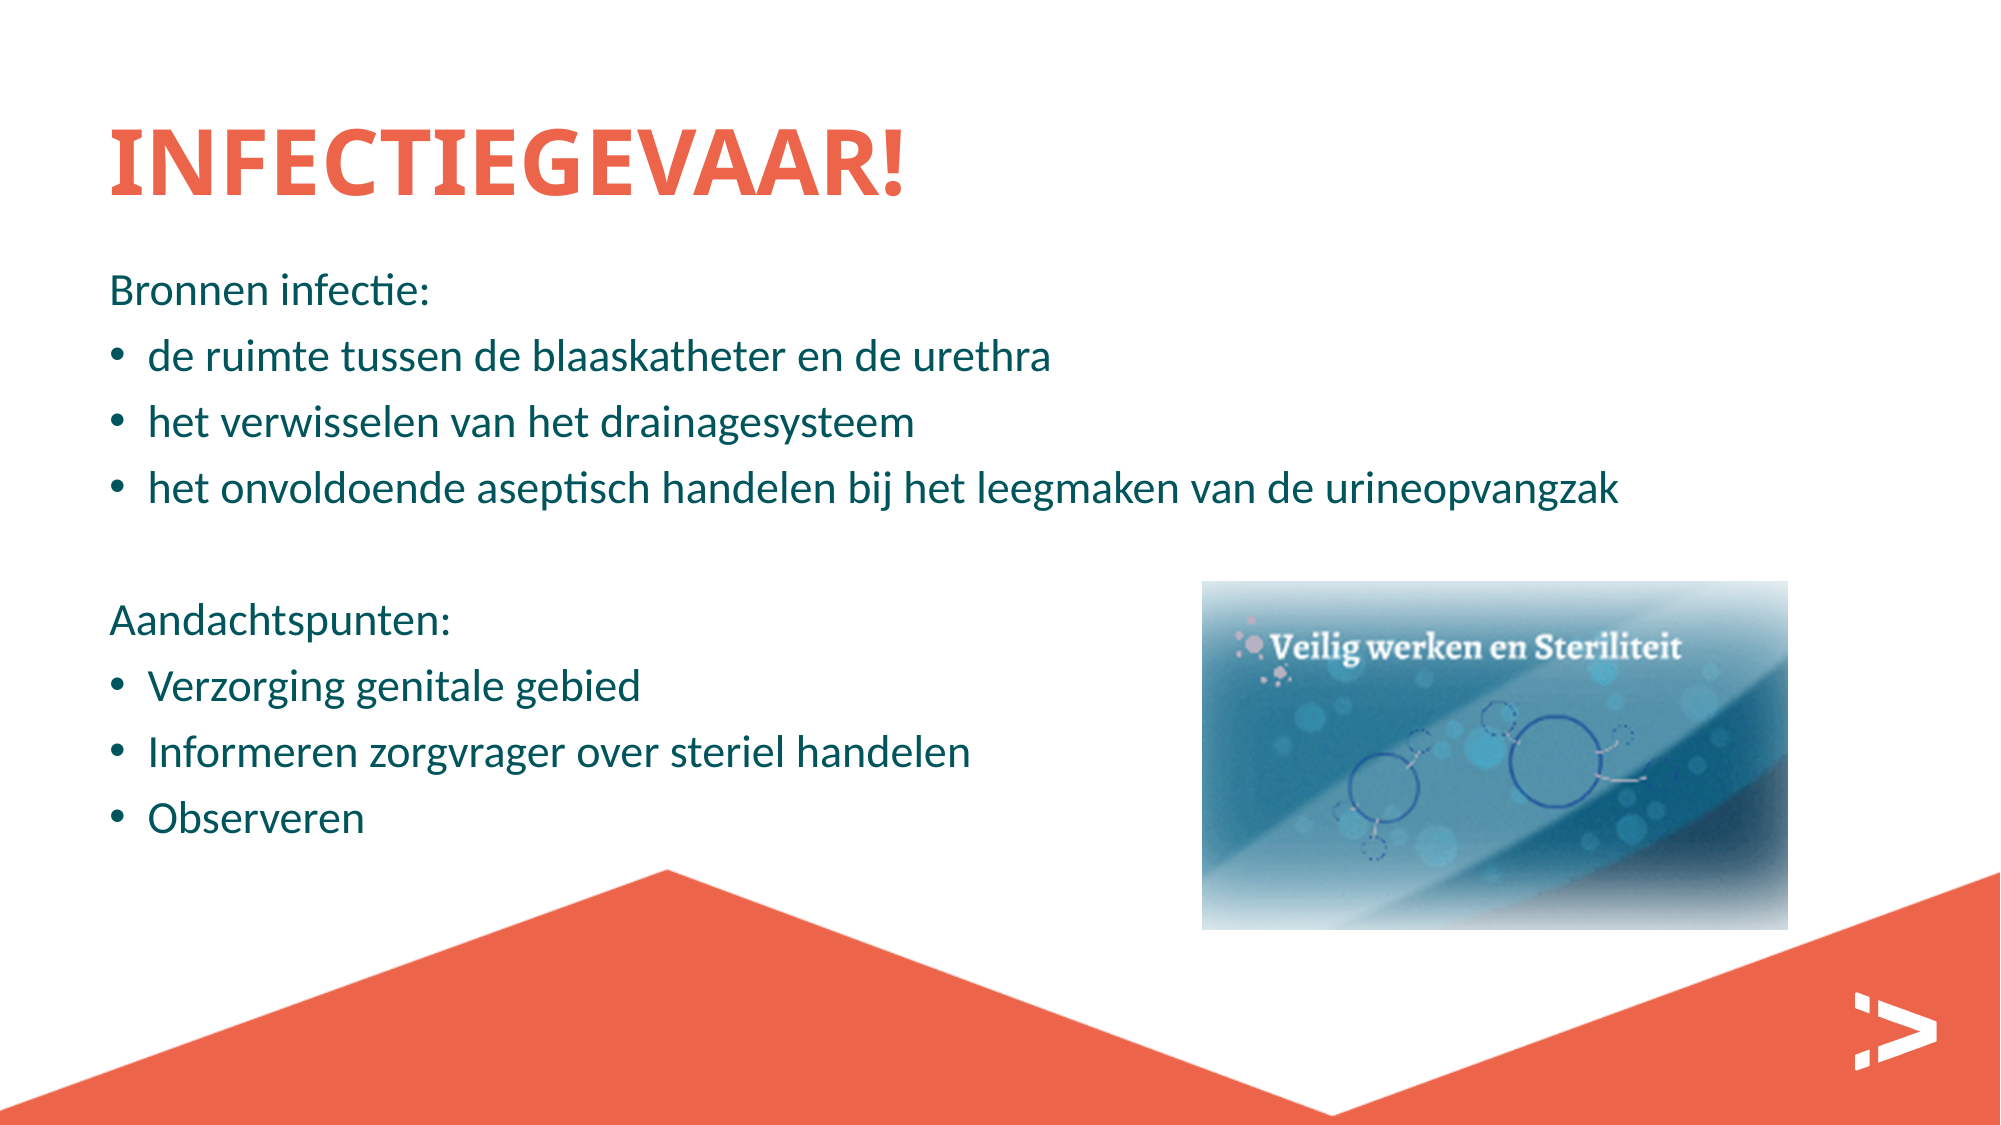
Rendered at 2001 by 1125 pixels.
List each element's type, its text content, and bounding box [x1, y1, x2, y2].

picture [0, 0, 2000, 1125]
list Bronnen infectie: de ruimte tussen de blaaskatheter en de urethra het verwisselen van het drainagesysteem het onvoldoende aseptisch handelen bij het leegmaken van de urineopvangzak Aandachtspunten: Verzorging genitale gebied Informeren zorgvrager over steriel handelen Observeren [94, 258, 1858, 857]
title Infectiegevaar! [94, 84, 1820, 248]
